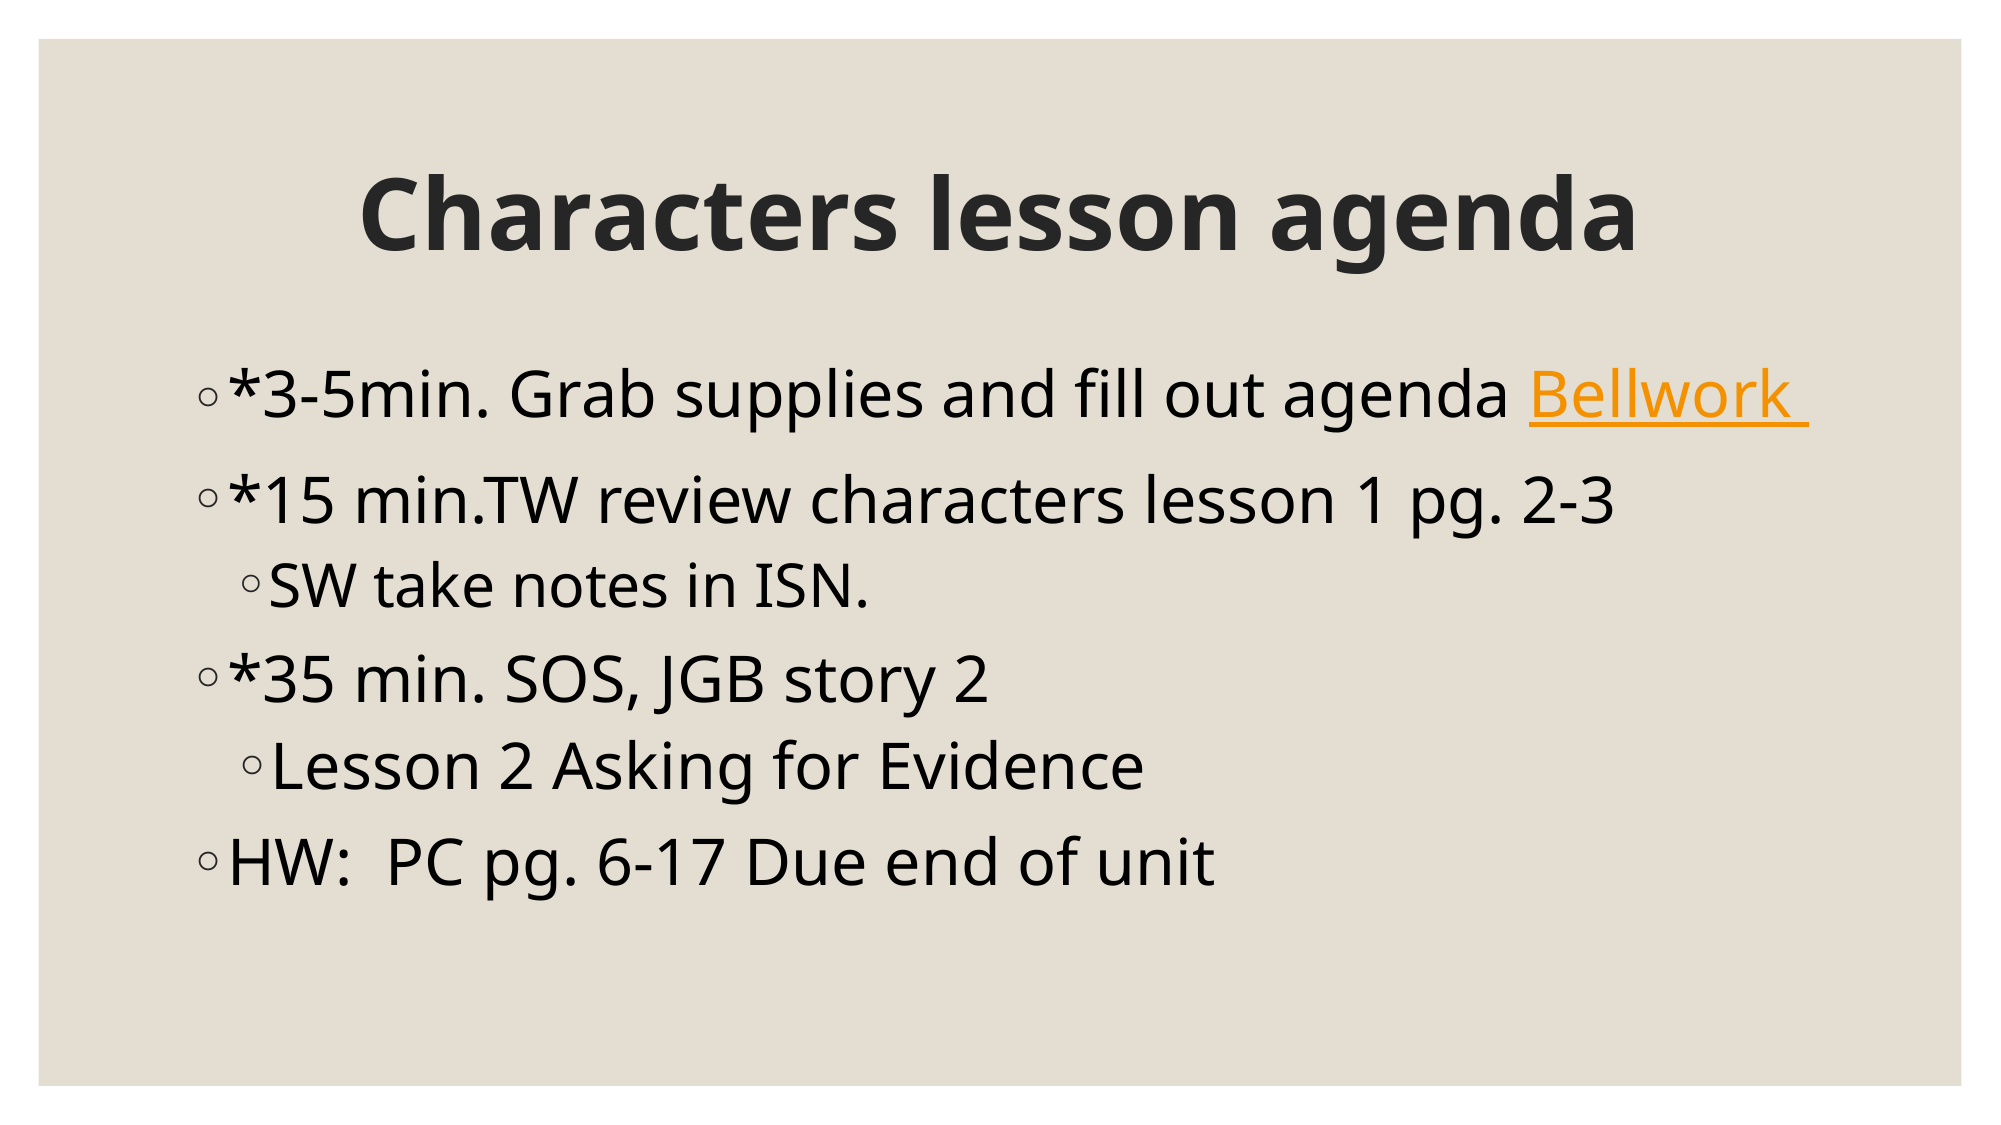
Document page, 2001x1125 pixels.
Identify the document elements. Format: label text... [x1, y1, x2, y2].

title Characters lesson agenda [174, 105, 1825, 331]
list *3-5min. Grab supplies and fill out agenda Bellwork *15 min.TW review characters lesson 1 pg. 2-3 SW take notes in ISN. *35 min. SOS, JGB story 2 Lesson 2 Asking for Evidence HW: PC pg. 6-17 Due end of unit [174, 345, 1825, 990]
